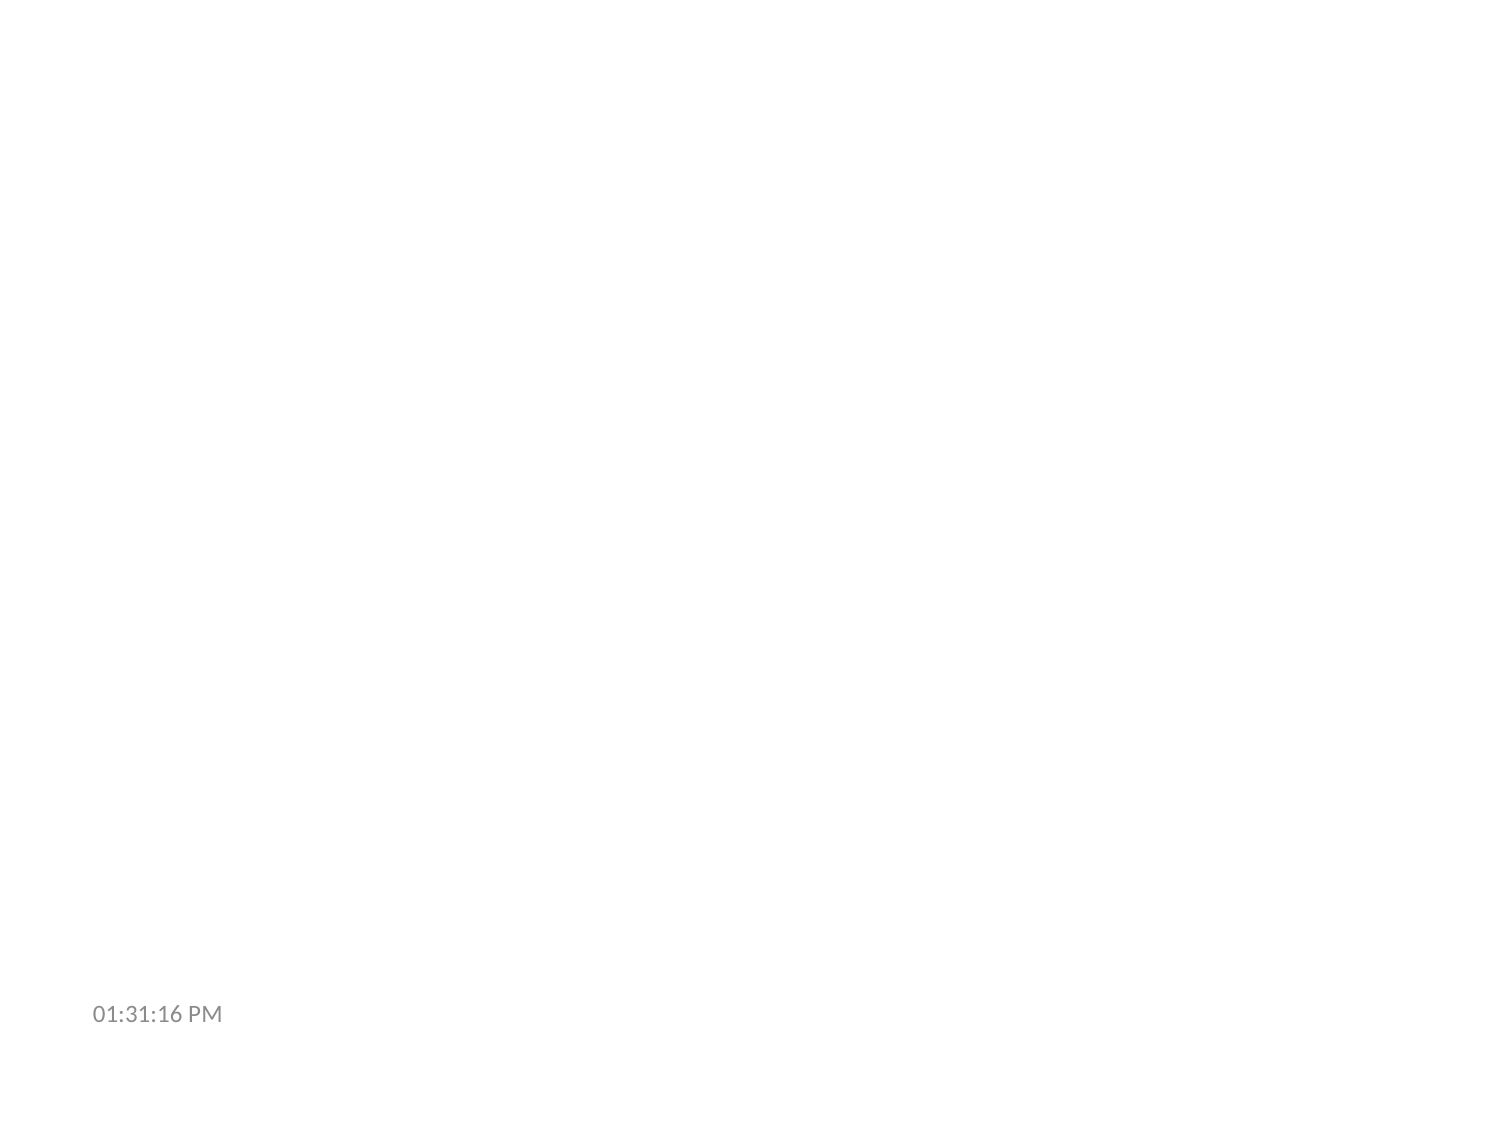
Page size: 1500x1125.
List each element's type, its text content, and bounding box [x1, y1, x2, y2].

text_box 3:35:09 PM [77, 982, 428, 1043]
